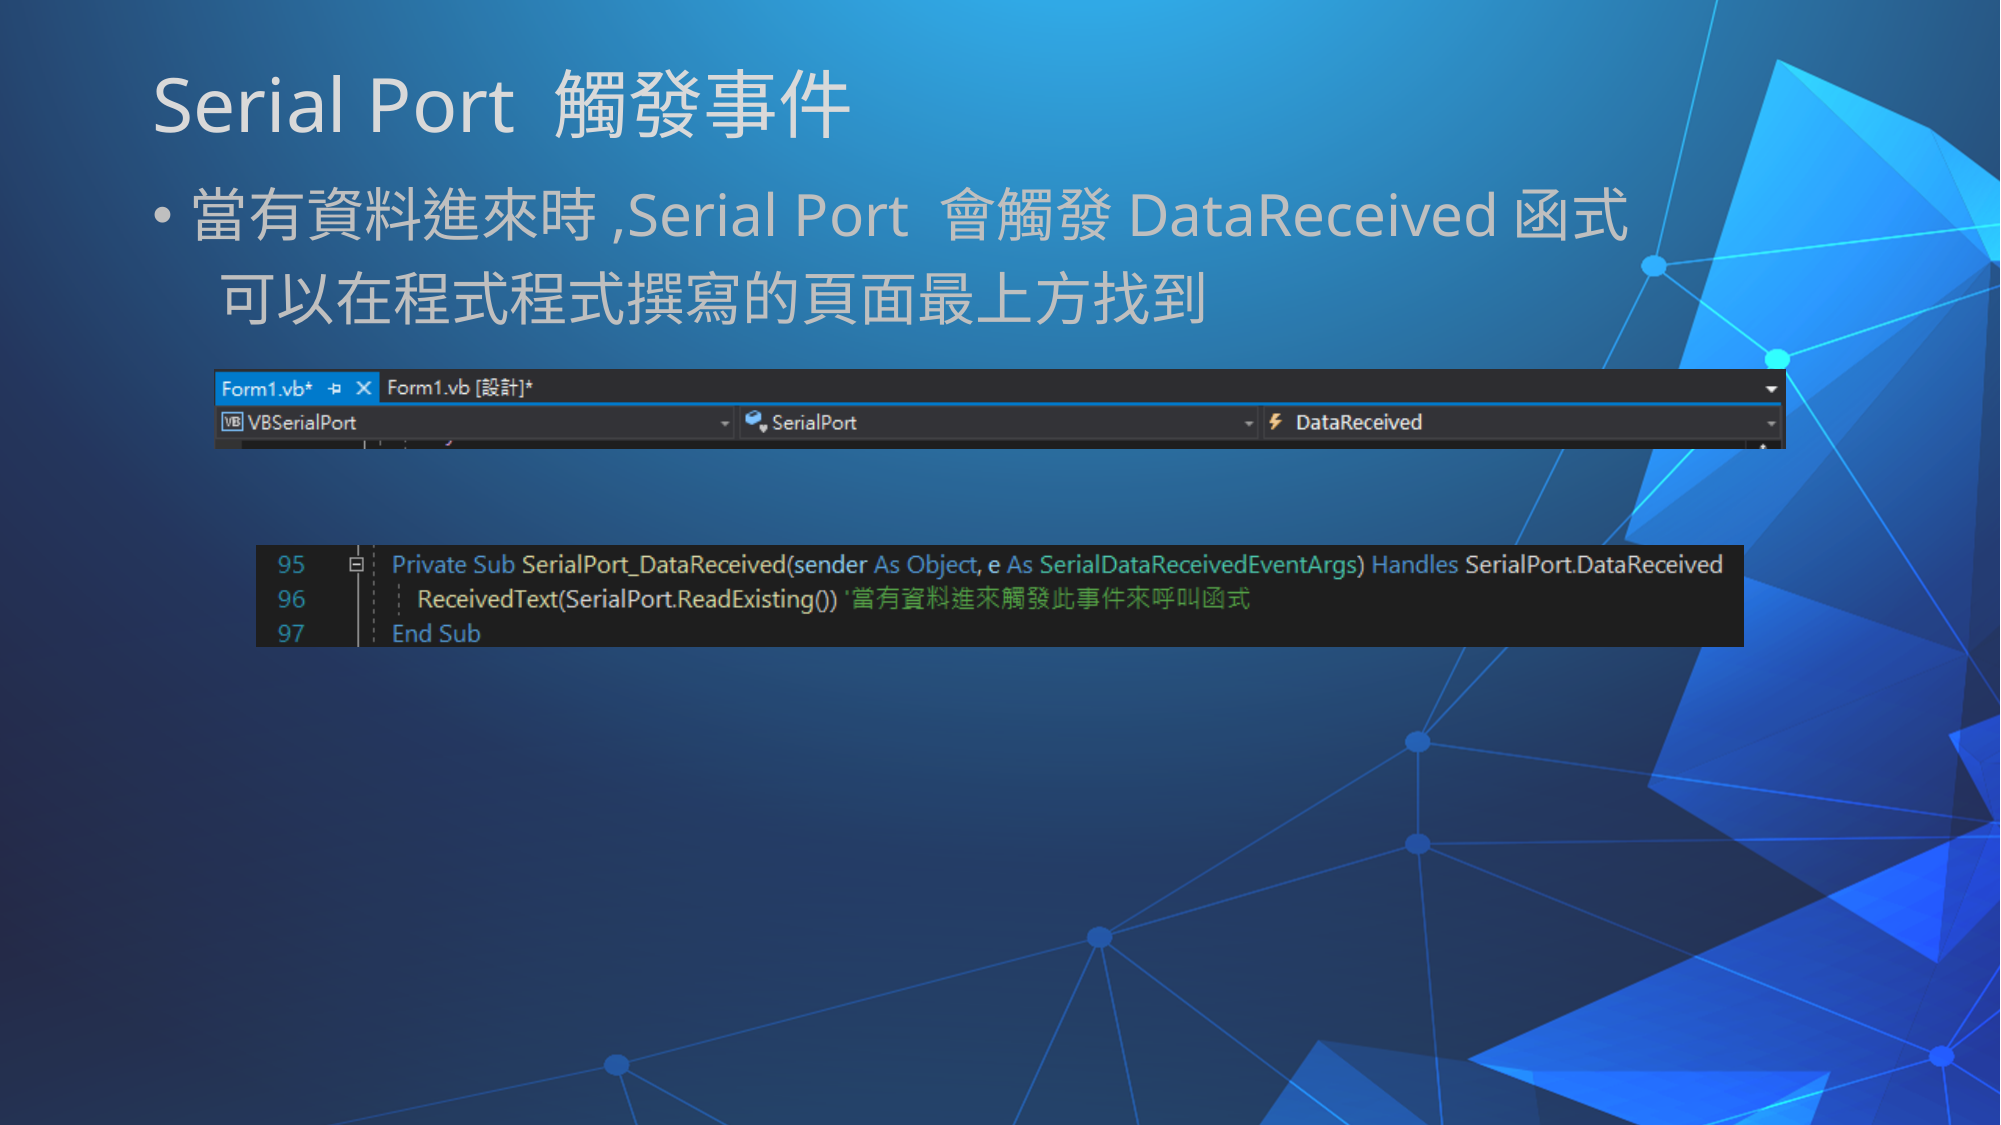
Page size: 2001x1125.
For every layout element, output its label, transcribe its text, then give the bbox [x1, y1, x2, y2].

picture [214, 369, 1786, 449]
title Serial Port 觸發事件 [137, 59, 1863, 178]
picture [256, 545, 1744, 647]
list 當有資料進來時,Serial Port 會觸發DataReceived函式 可以在程式程式撰寫的頁面最上方找到 [137, 178, 1863, 1014]
